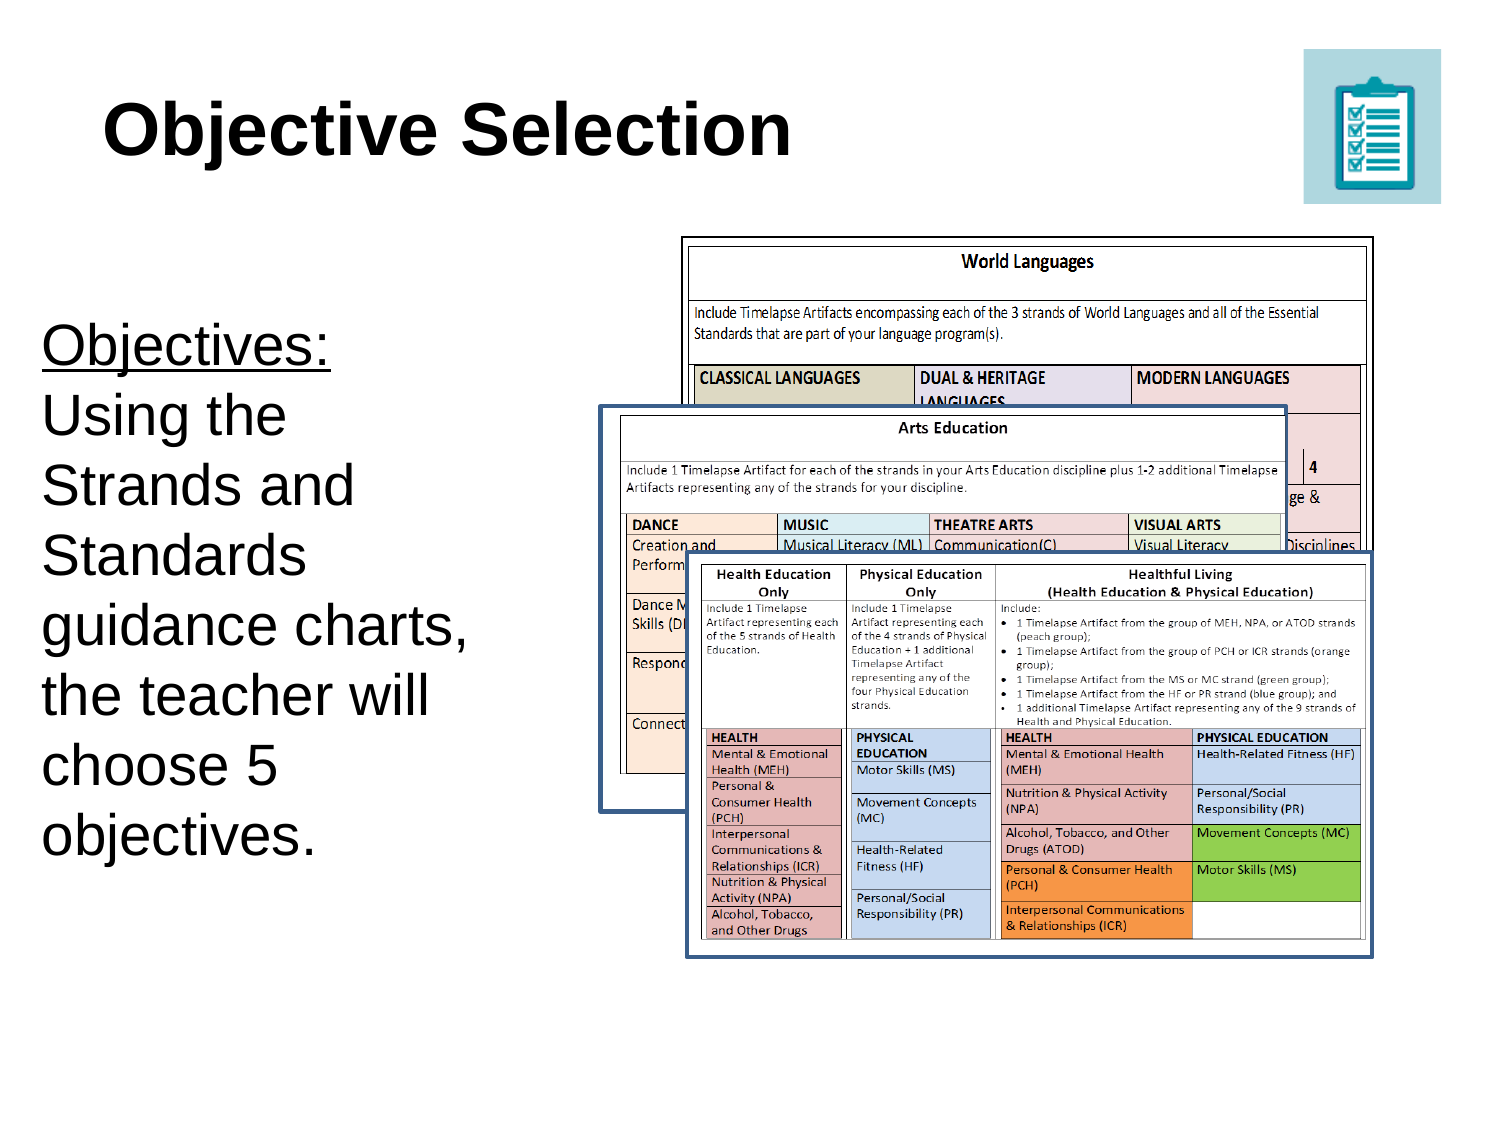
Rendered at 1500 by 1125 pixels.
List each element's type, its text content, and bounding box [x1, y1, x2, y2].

text_box Objectives: Using the Strands and Standards guidance charts, the teacher will choose 5 objectives. [26, 299, 513, 945]
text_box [600, 405, 1287, 812]
title [26, 24, 1427, 200]
text_box Objective Selection [87, 73, 1298, 178]
picture [682, 237, 1373, 551]
picture [1303, 49, 1442, 204]
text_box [686, 551, 1373, 958]
